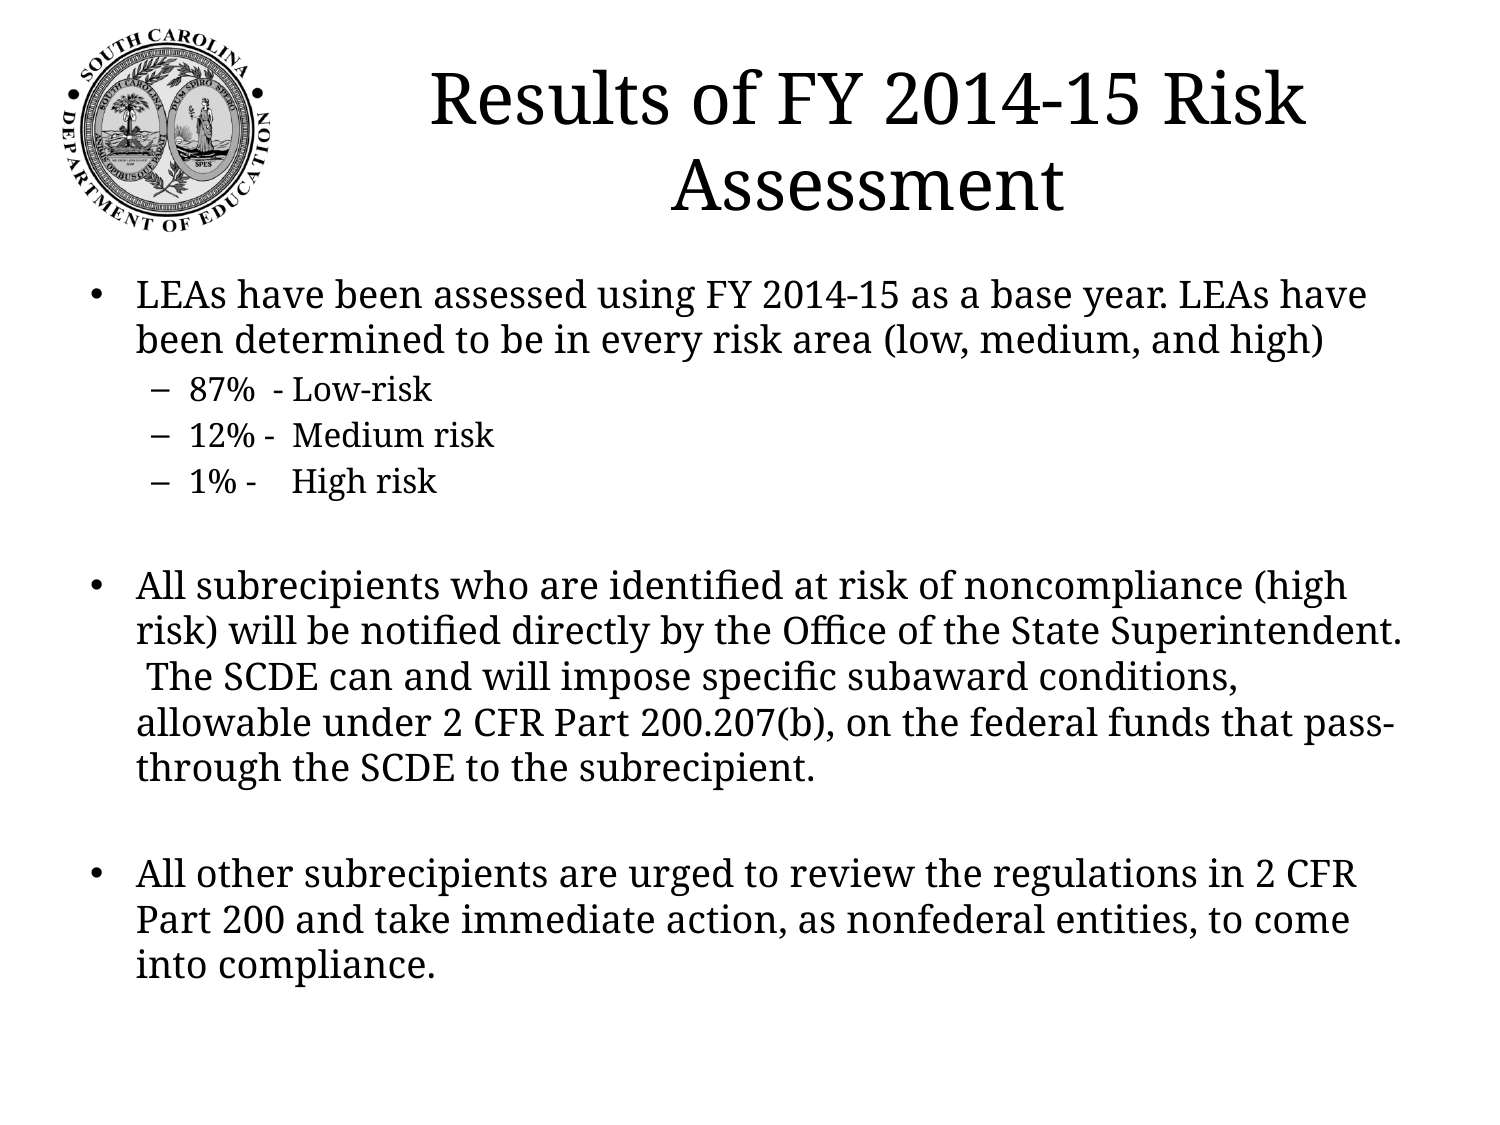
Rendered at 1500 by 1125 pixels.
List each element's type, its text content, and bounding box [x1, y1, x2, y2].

picture [50, 24, 280, 238]
title Results of FY 2014-15 Risk Assessment [312, 45, 1425, 233]
list LEAs have been assessed using FY 2014-15 as a base year. LEAs have been determined to be in every risk area (low, medium, and high) 87% - Low-risk 12% - Medium risk 1% - High risk All subrecipients who are identified at risk of noncompliance (high risk) will be notified directly by the Office of the State Superintendent. The SCDE can and will impose specific subaward conditions, allowable under 2 CFR Part 200.207(b), on the federal funds that pass-through the SCDE to the subrecipient. All other subrecipients are urged to review the regulations in 2 CFR Part 200 and take immediate action, as nonfederal entities, to come into compliance. [75, 262, 1425, 1005]
